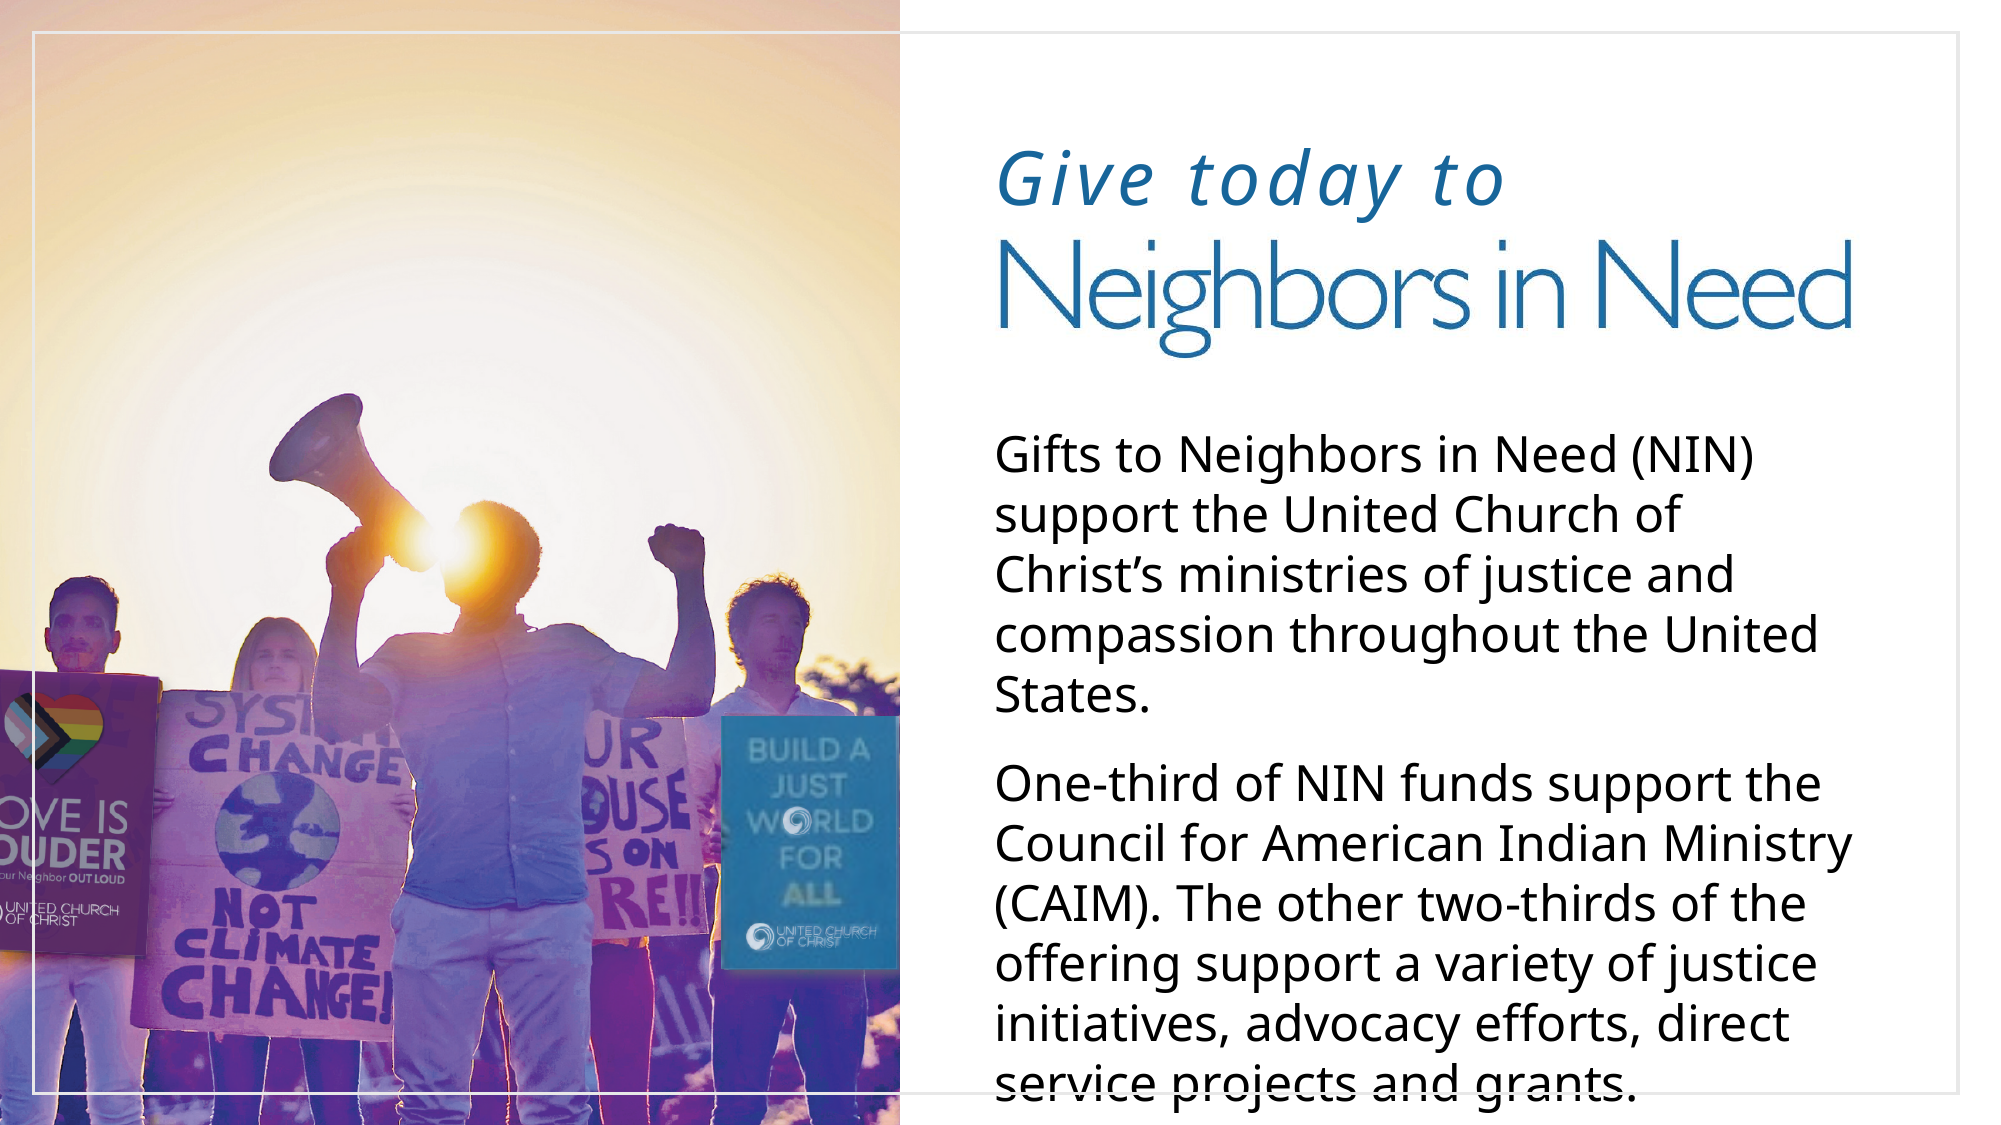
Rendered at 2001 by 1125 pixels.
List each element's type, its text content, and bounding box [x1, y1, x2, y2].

text_box [901, 31, 1960, 1095]
picture [0, 0, 1932, 1125]
text_box Gifts to Neighbors in Need (NIN) support the United Church of Christ’s ministries of justice and compassion throughout the United States. One-third of NIN funds support the Council for American Indian Ministry (CAIM). The other two-thirds of the offering support a variety of justice initiatives, advocacy efforts, direct service projects and grants. [979, 1095, 1880, 1120]
